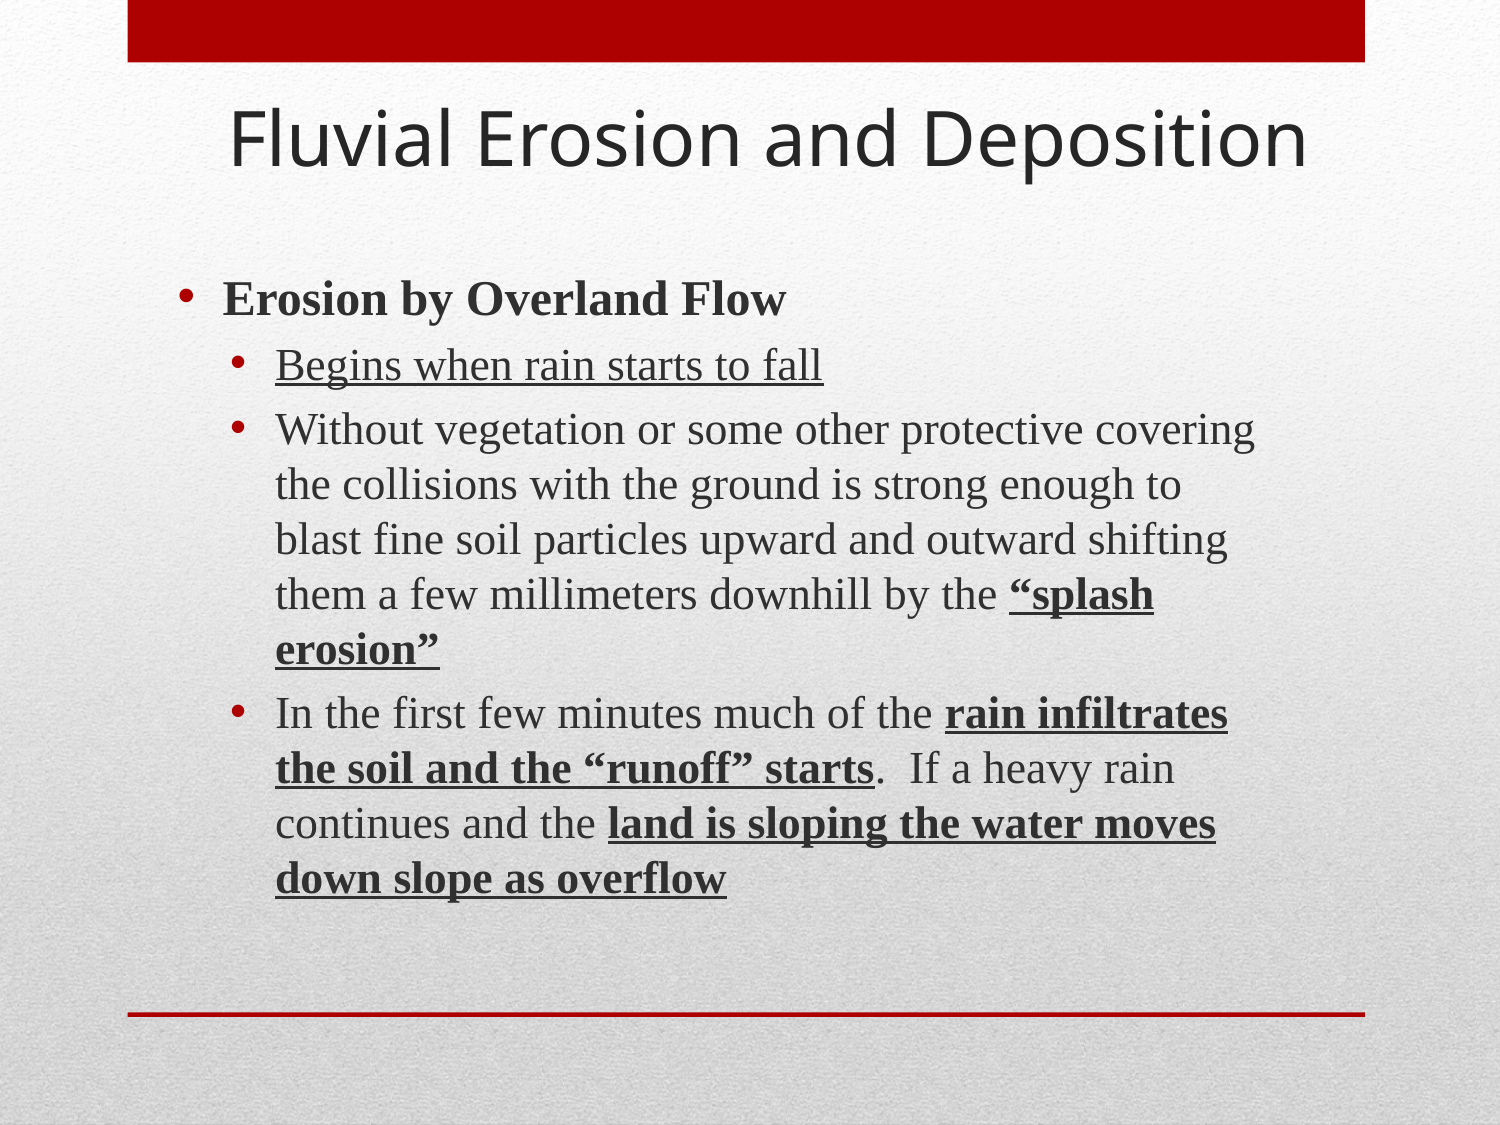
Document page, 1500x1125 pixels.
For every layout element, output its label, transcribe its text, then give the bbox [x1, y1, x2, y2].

list Erosion by Overland Flow Begins when rain starts to fall Without vegetation or some other protective covering the collisions with the ground is strong enough to blast fine soil particles upward and outward shifting them a few millimeters downhill by the “splash erosion” In the first few minutes much of the rain infiltrates the soil and the “runoff” starts. If a heavy rain continues and the land is sloping the water moves down slope as overflow [162, 212, 1288, 956]
title Fluvial Erosion and Deposition [200, 1, 1338, 190]
